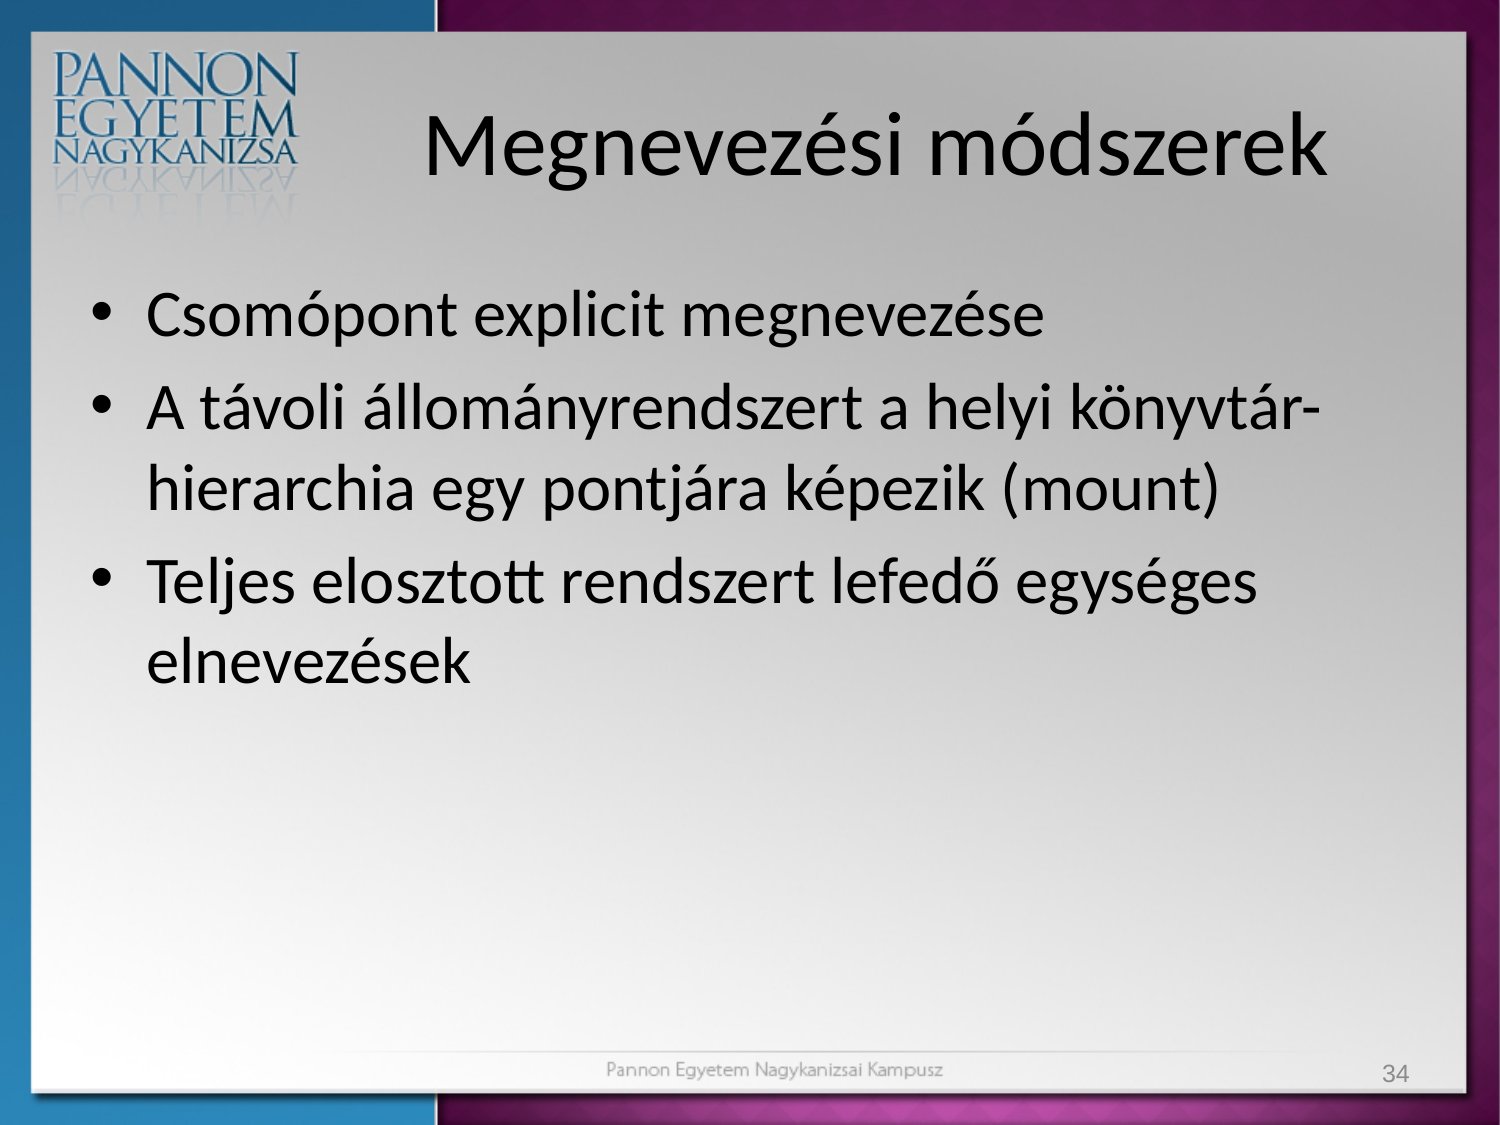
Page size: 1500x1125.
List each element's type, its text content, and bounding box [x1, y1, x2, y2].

title Megnevezési módszerek [328, 45, 1425, 233]
picture [0, 0, 1500, 1125]
slide_number 34 [1074, 1042, 1425, 1103]
list Csomópont explicit megnevezése A távoli állományrendszert a helyi könyvtár-hierarchia egy pontjára képezik (mount) Teljes elosztott rendszert lefedő egységes elnevezések [75, 262, 1425, 1038]
